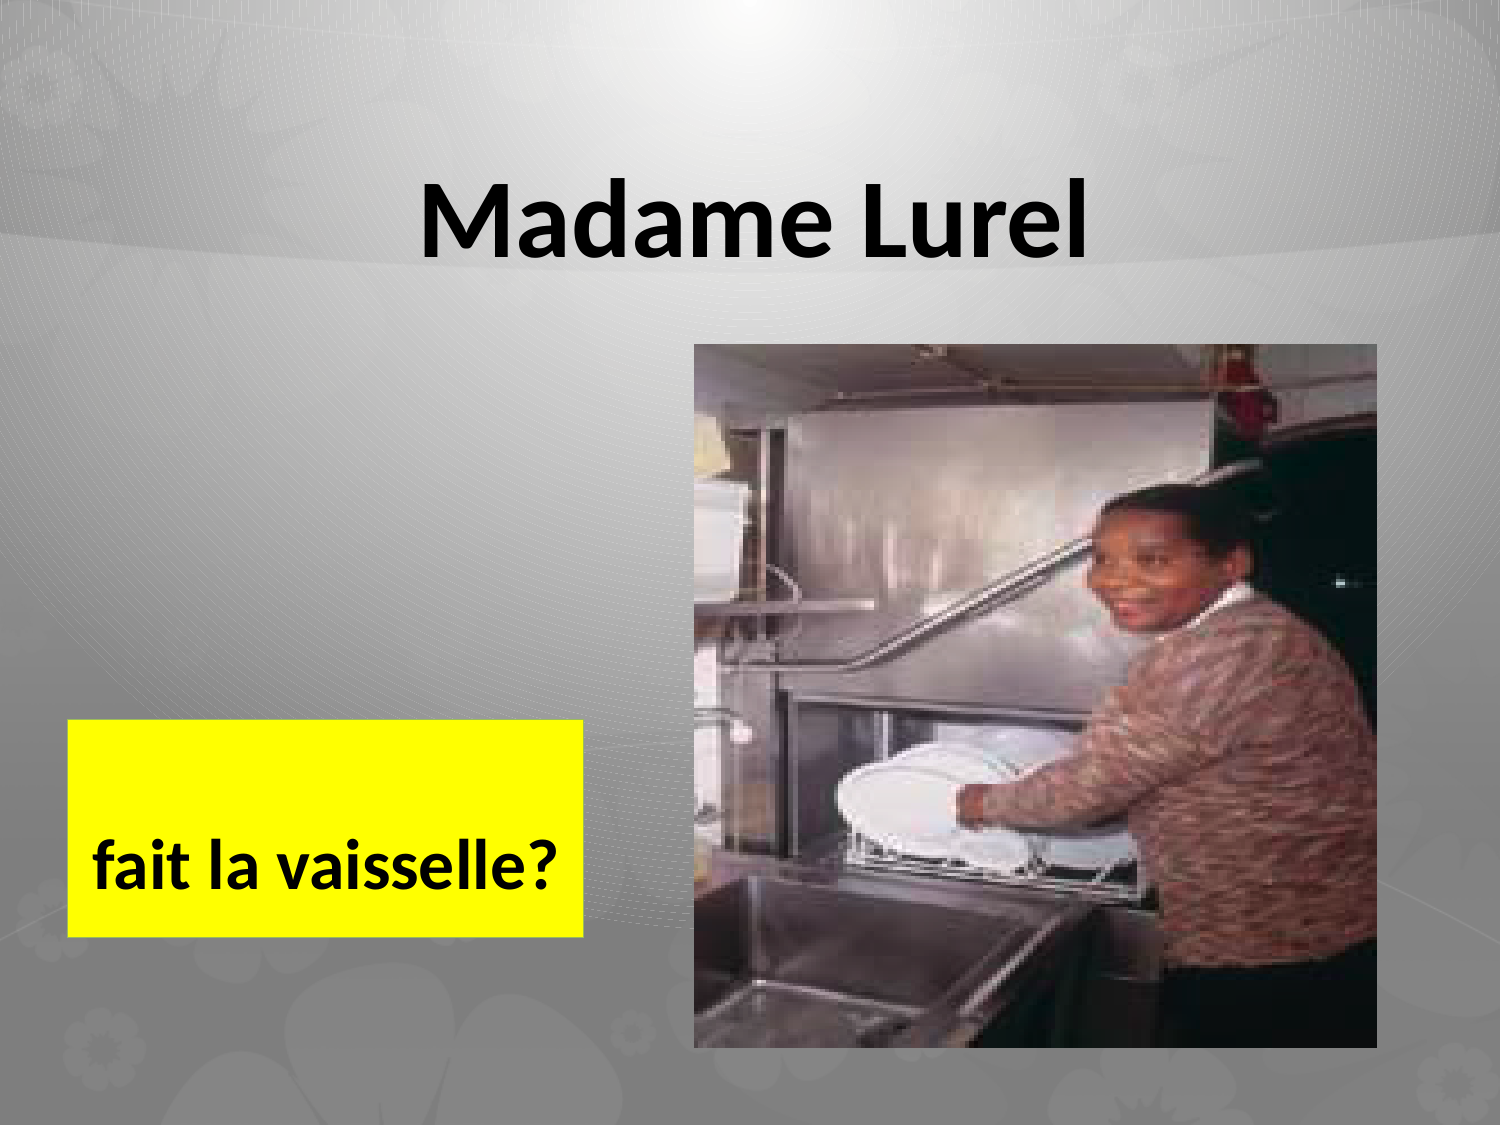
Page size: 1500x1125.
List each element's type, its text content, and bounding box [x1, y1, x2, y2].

title Madame Lurel [132, 88, 1377, 291]
picture [0, 0, 1500, 1125]
subtitle fait la vaisselle? [67, 719, 584, 938]
